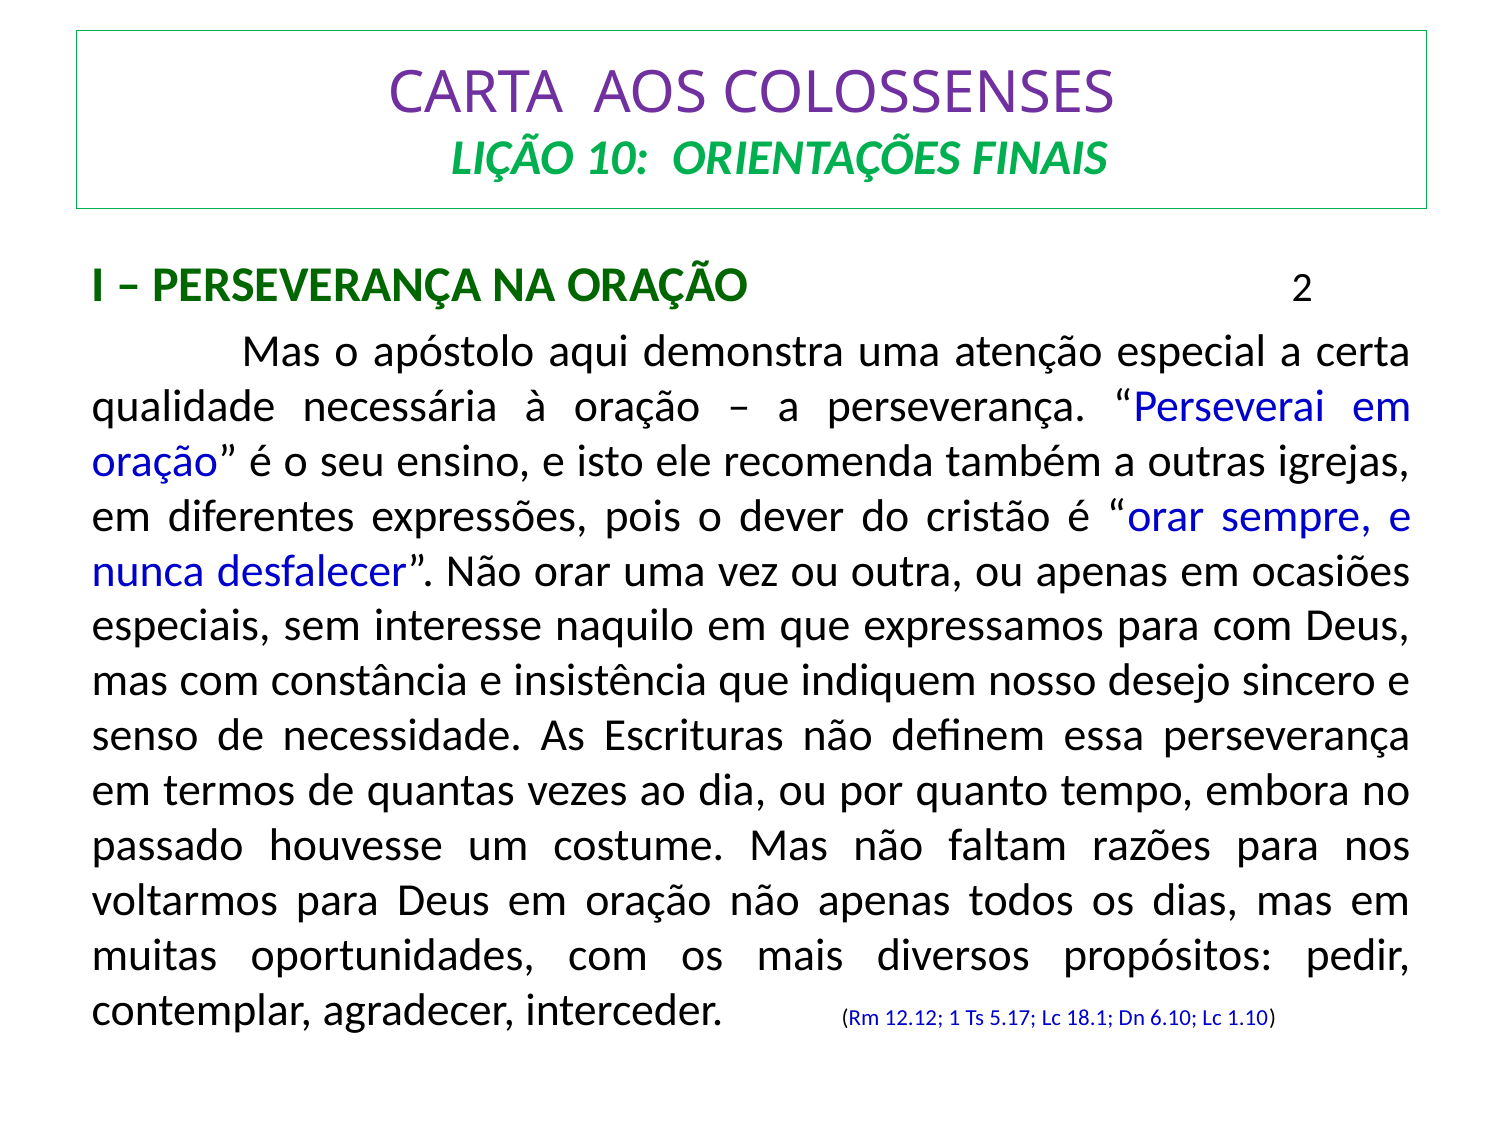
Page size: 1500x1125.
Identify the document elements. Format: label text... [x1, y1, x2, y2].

list I – PERSEVERANÇA NA ORAÇÃO 2 Mas o apóstolo aqui demonstra uma atenção especial a certa qualidade necessária à oração – a perseverança. “Perseverai em oração” é o seu ensino, e isto ele recomenda também a outras igrejas, em diferentes expressões, pois o dever do cristão é “orar sempre, e nunca desfalecer”. Não orar uma vez ou outra, ou apenas em ocasiões especiais, sem interesse naquilo em que expressamos para com Deus, mas com constância e insistência que indiquem nosso desejo sincero e senso de necessidade. As Escrituras não definem essa perseverança em termos de quantas vezes ao dia, ou por quanto tempo, embora no passado houvesse um costume. Mas não faltam razões para nos voltarmos para Deus em oração não apenas todos os dias, mas em muitas oportunidades, com os mais diversos propósitos: pedir, contemplar, agradecer, interceder. (Rm 12.12; 1 Ts 5.17; Lc 18.1; Dn 6.10; Lc 1.10) [76, 243, 1427, 1059]
title CARTA AOS COLOSSENSES LIÇÃO 10: ORIENTAÇÕES FINAIS [76, 30, 1427, 209]
